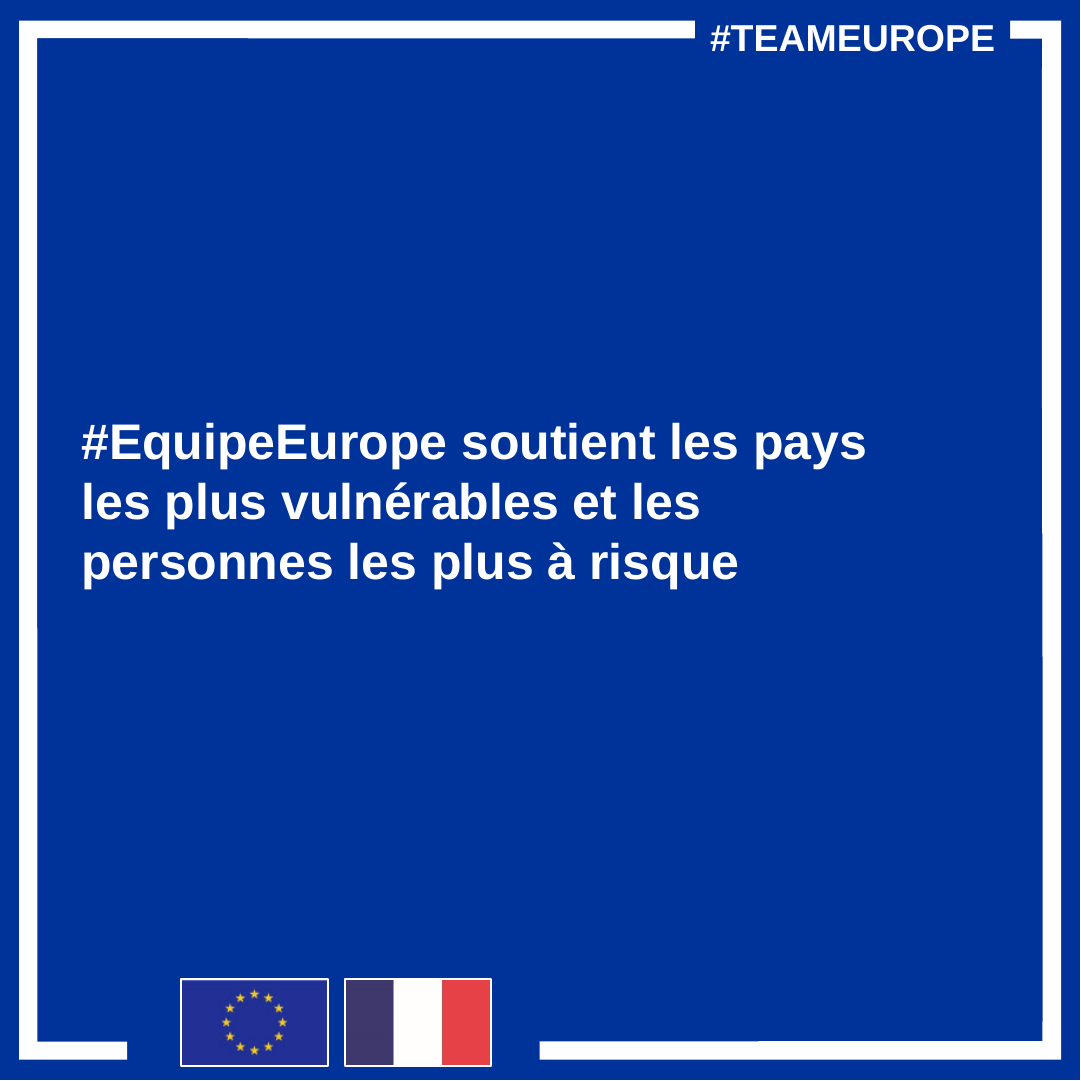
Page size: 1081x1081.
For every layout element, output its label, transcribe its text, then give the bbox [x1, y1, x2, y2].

picture [345, 980, 490, 1065]
text_box #EquipeEurope soutient les pays les plus vulnérables et les personnes les plus à risque [66, 402, 939, 597]
picture [182, 980, 327, 1065]
